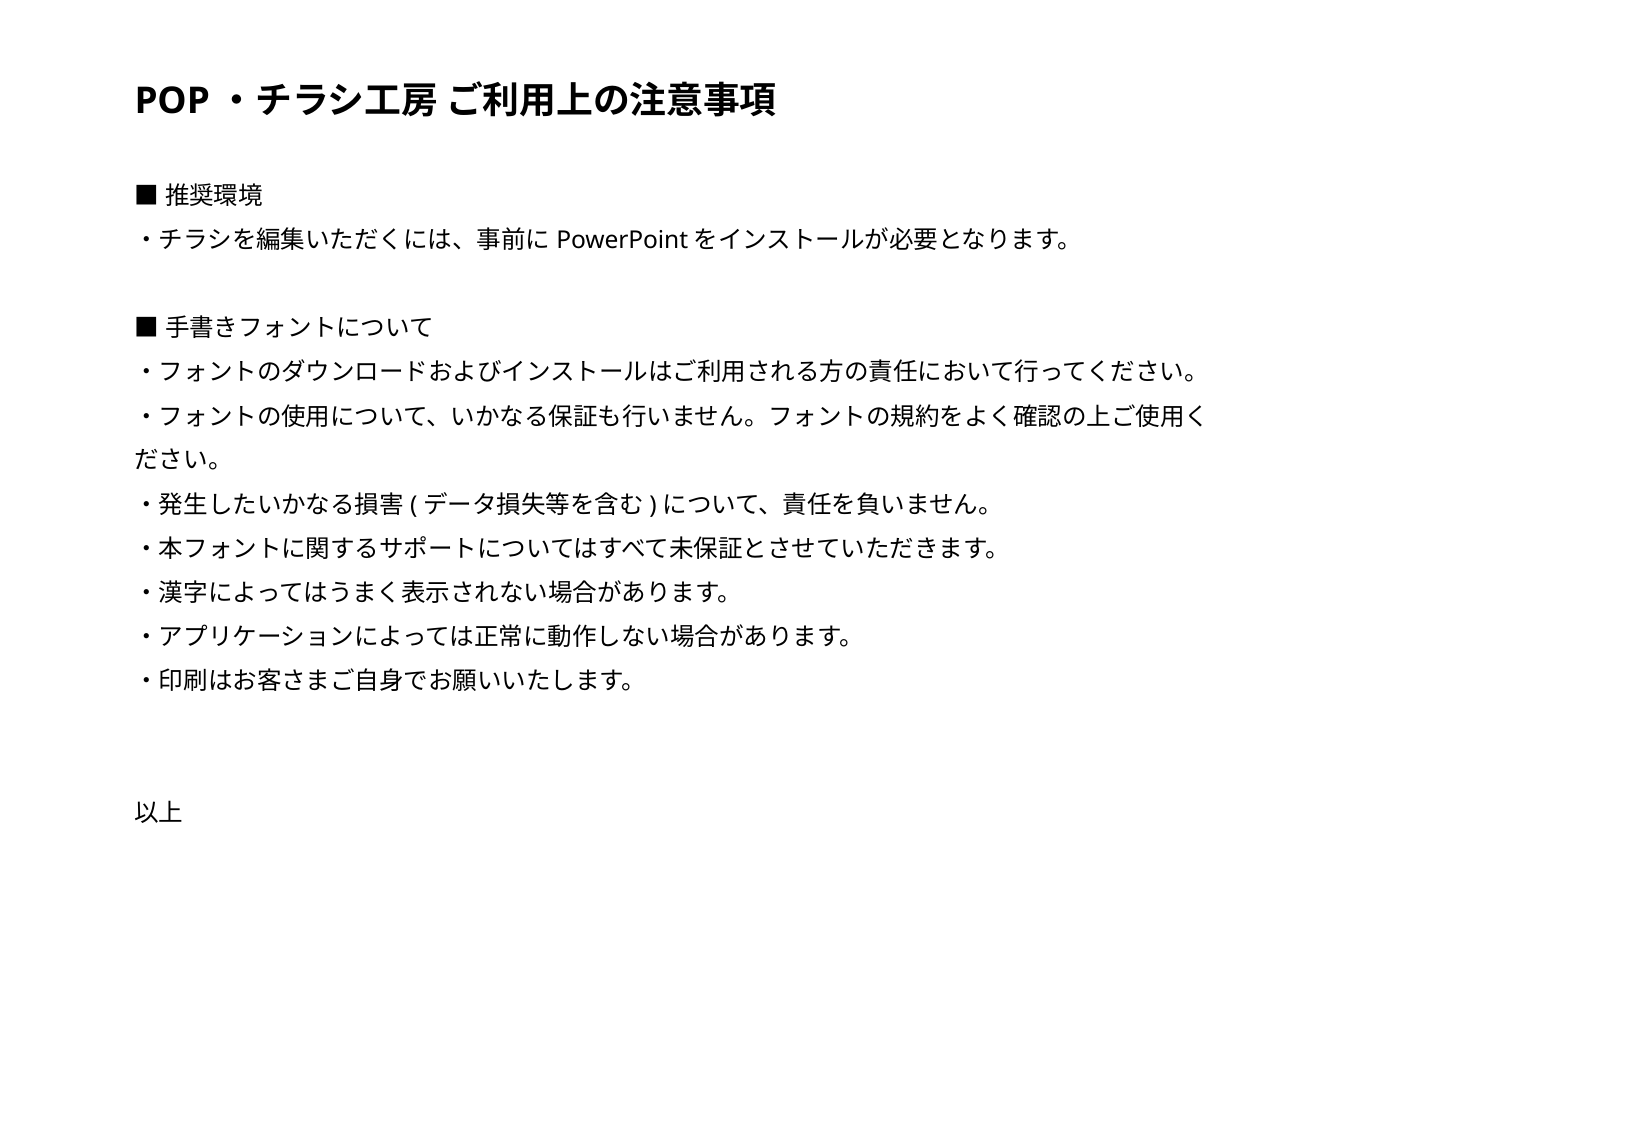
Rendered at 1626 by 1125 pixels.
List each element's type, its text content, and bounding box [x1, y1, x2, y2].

text_box POP・チラシ工房 ご利用上の注意事項 ■推奨環境 ・チラシを編集いただくには、事前にPowerPointをインストールが必要となります。 ■手書きフォントについて ・フォントのダウンロードおよびインストールはご利用される方の責任において行ってください。 ・フォントの使用について、いかなる保証も行いません。フォントの規約をよく確認の上ご使用ください。 ・発生したいかなる損害(データ損失等を含む)について、責任を負いません。 ・本フォントに関するサポートについてはすべて未保証とさせていただきます。 ・漢字によってはうまく表示されない場合があります。 ・アプリケーションによっては正常に動作しない場合があります。 ・印刷はお客さまご自身でお願いいたします。 以上 [119, 46, 1248, 594]
